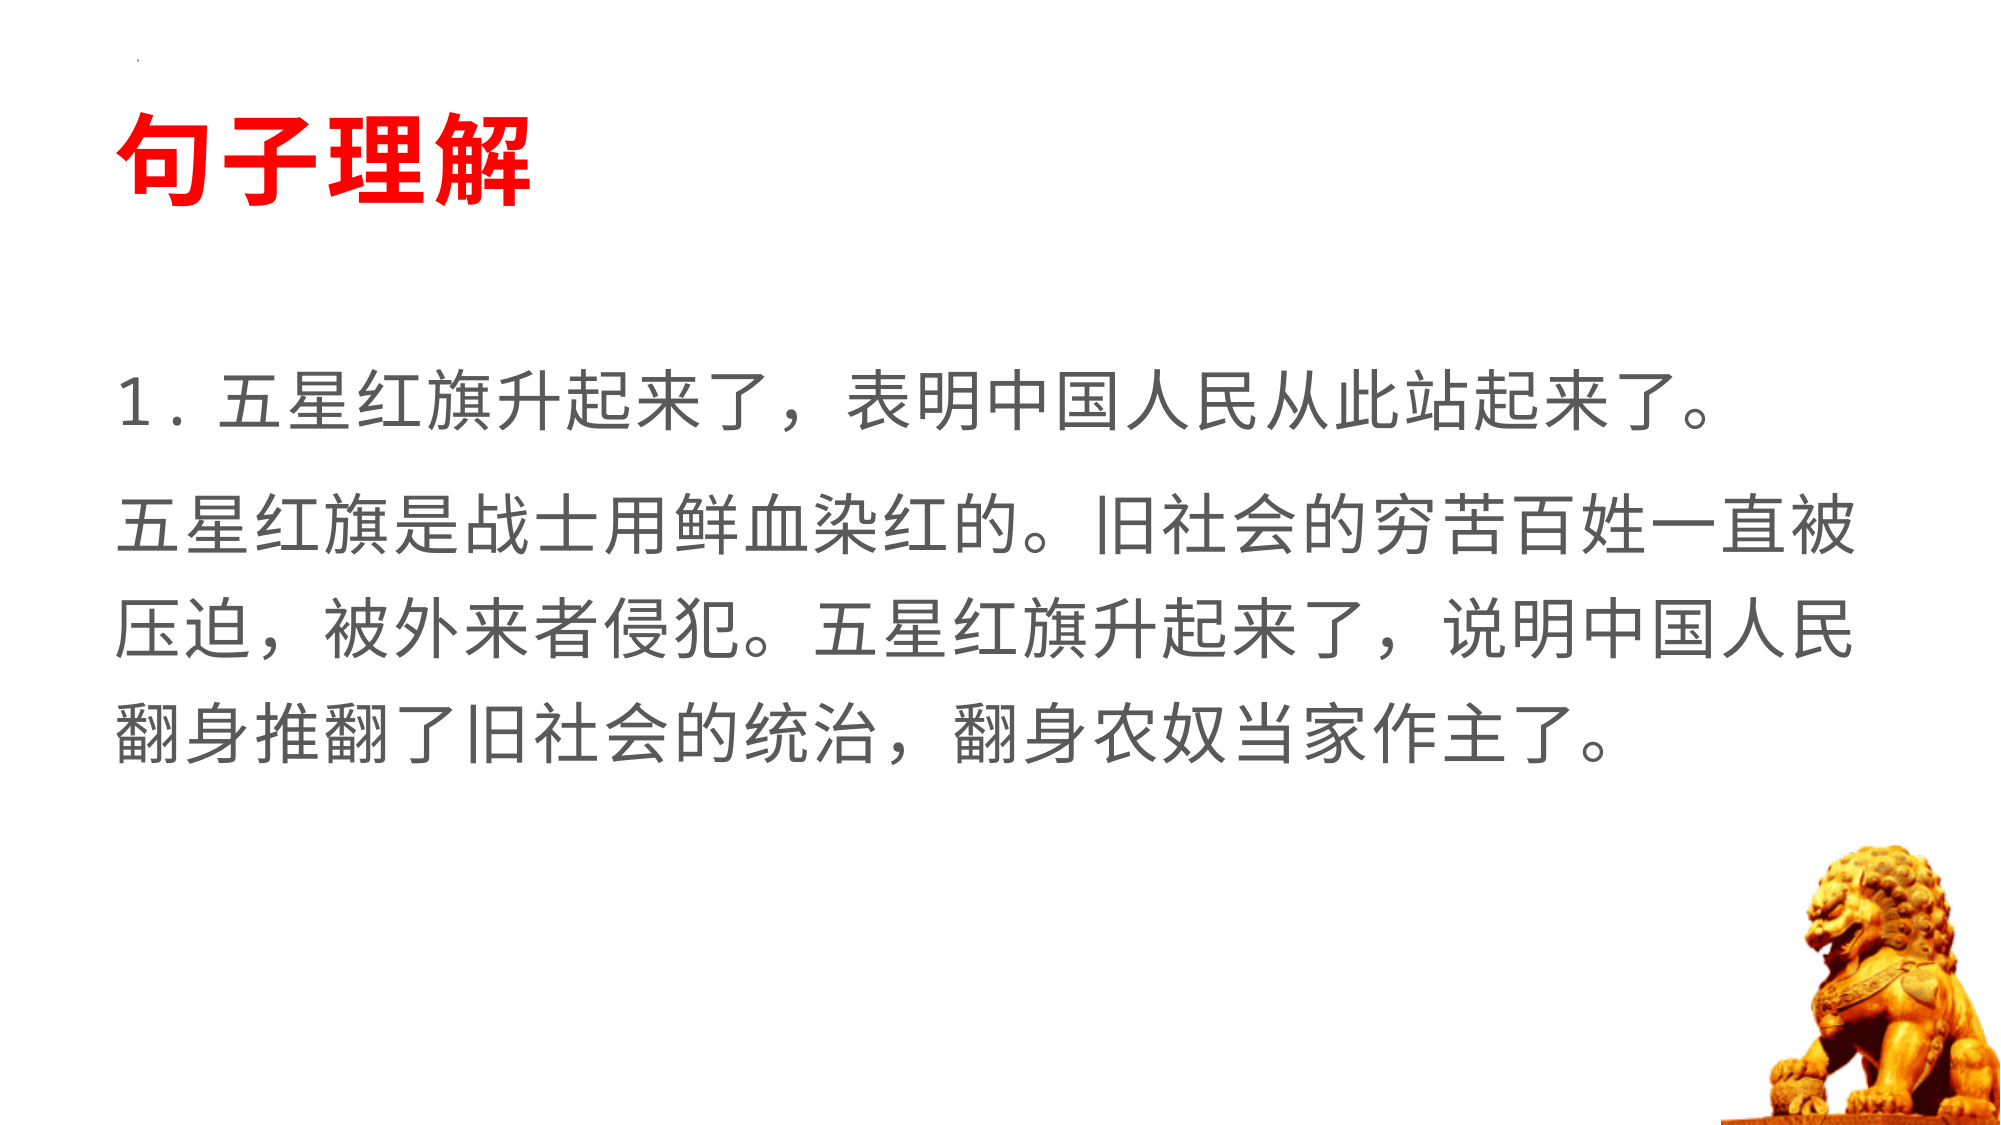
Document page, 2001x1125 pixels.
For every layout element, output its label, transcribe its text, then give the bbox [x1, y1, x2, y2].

title 句子理解 [99, 99, 1900, 216]
picture [1720, 845, 2000, 1125]
list 1.五星红旗升起来了，表明中国人民从此站起来了。 五星红旗是战士用鲜血染红的。旧社会的穷苦百姓一直被压迫，被外来者侵犯。五星红旗升起来了，说明中国人民翻身推翻了旧社会的统治，翻身农奴当家作主了。 [99, 326, 1900, 819]
